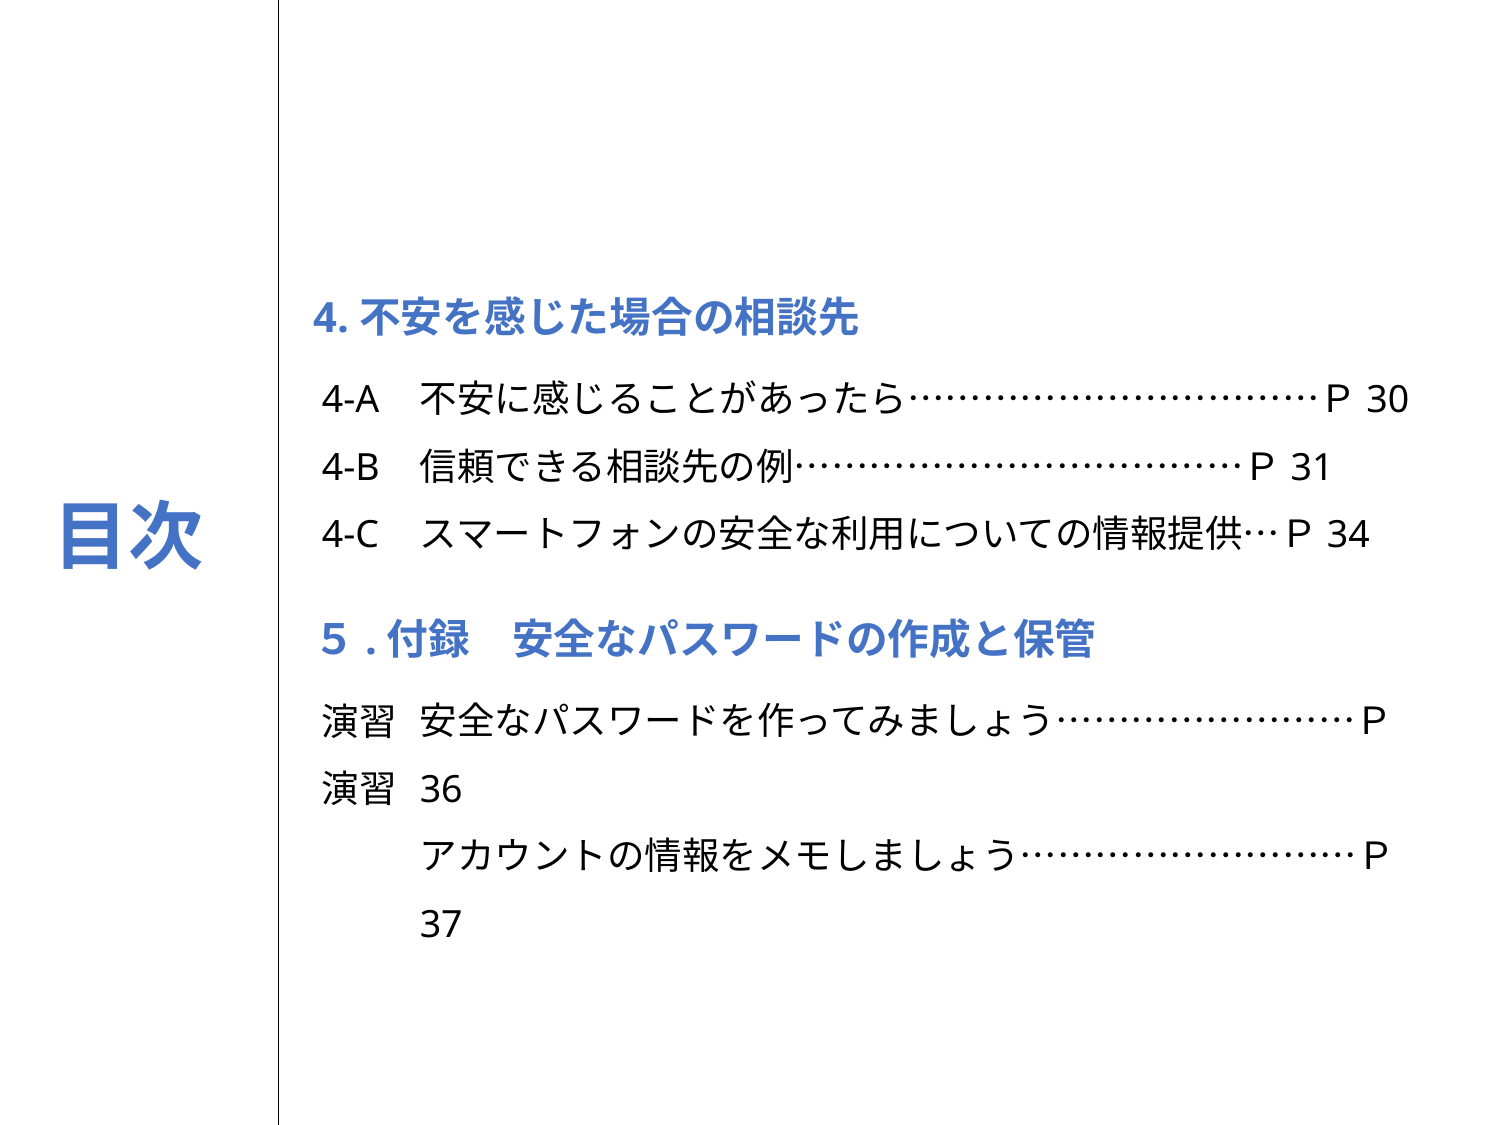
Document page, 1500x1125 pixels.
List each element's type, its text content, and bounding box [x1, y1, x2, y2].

text_box 演習 演習 [306, 671, 419, 827]
text_box 不安に感じることがあったら……………………………Ｐ30 信頼できる相談先の例………………………………Ｐ31 スマートフォンの安全な利用についての情報提供…Ｐ34 [419, 344, 1428, 563]
text_box 4-A 4-B 4-C [306, 348, 419, 563]
text_box 安全なパスワードを作ってみましょう……………………Ｐ36 アカウントの情報をメモしましょう………………………Ｐ37 [419, 666, 1428, 826]
text_box ５.付録 安全なパスワードの作成と保管 [298, 605, 1421, 671]
text_box 4.不安を感じた場合の相談先 [298, 282, 1421, 348]
